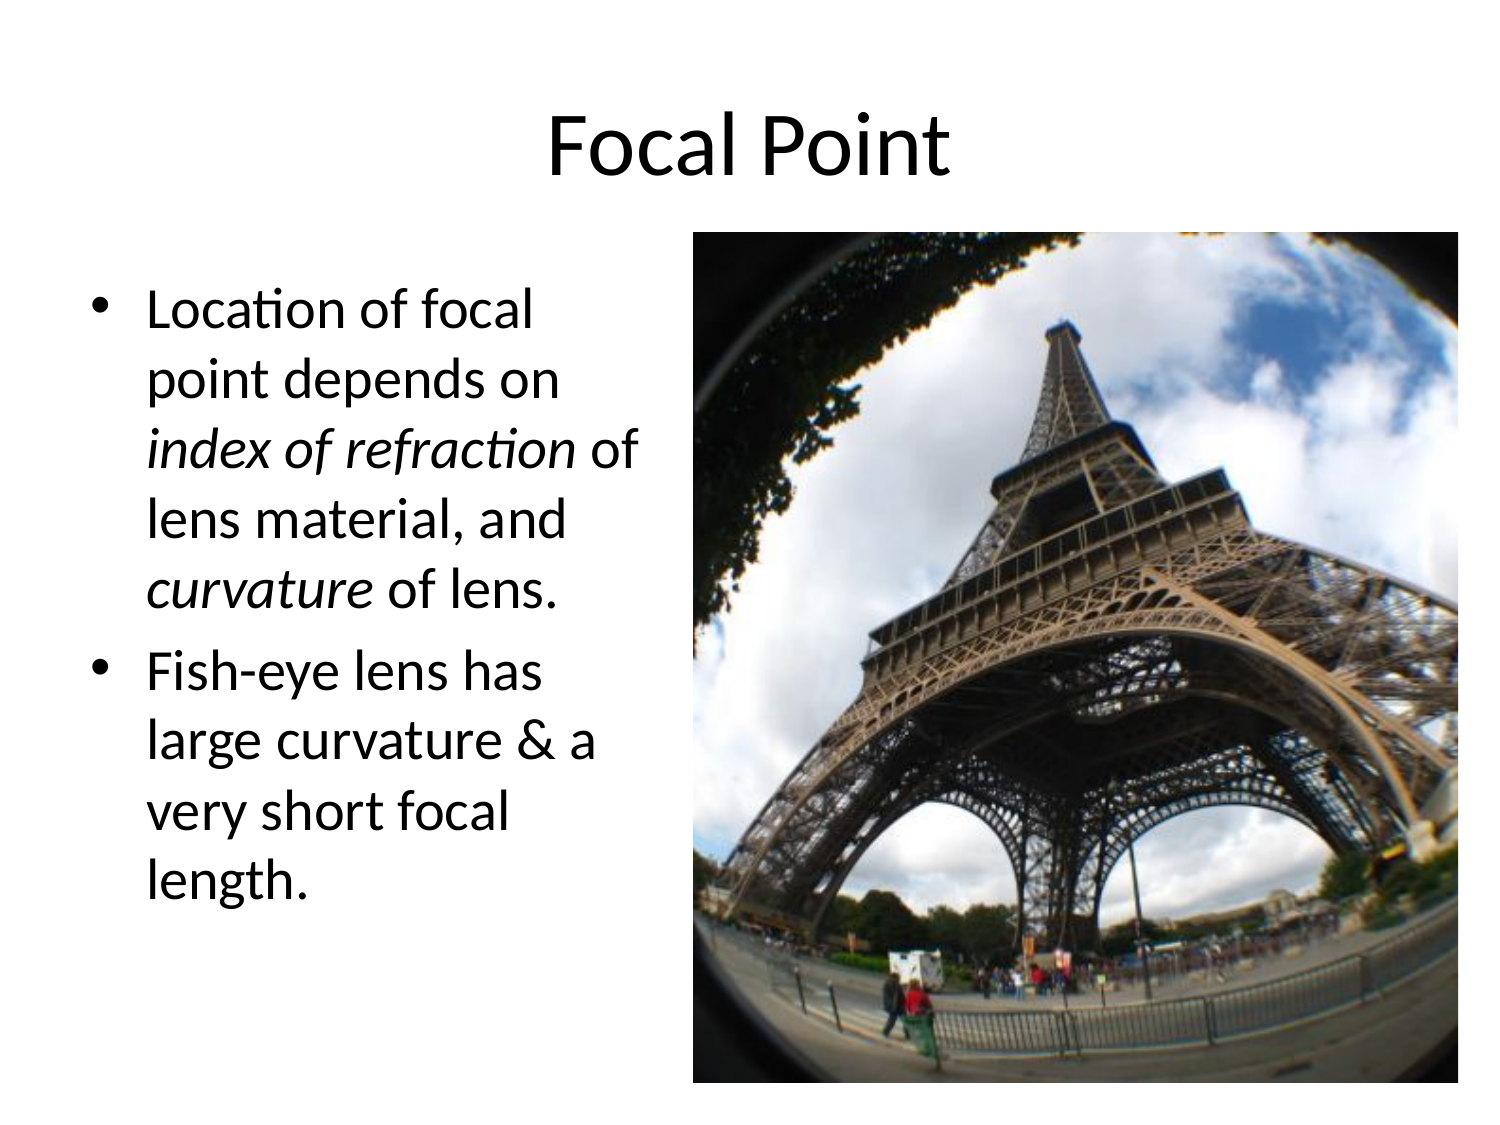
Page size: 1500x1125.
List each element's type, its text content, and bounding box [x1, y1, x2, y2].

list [692, 232, 1459, 1083]
list Location of focal point depends on index of refraction of lens material, and curvature of lens. Fish-eye lens has large curvature & a very short focal length. [75, 262, 666, 1005]
title Focal Point [75, 45, 1425, 233]
